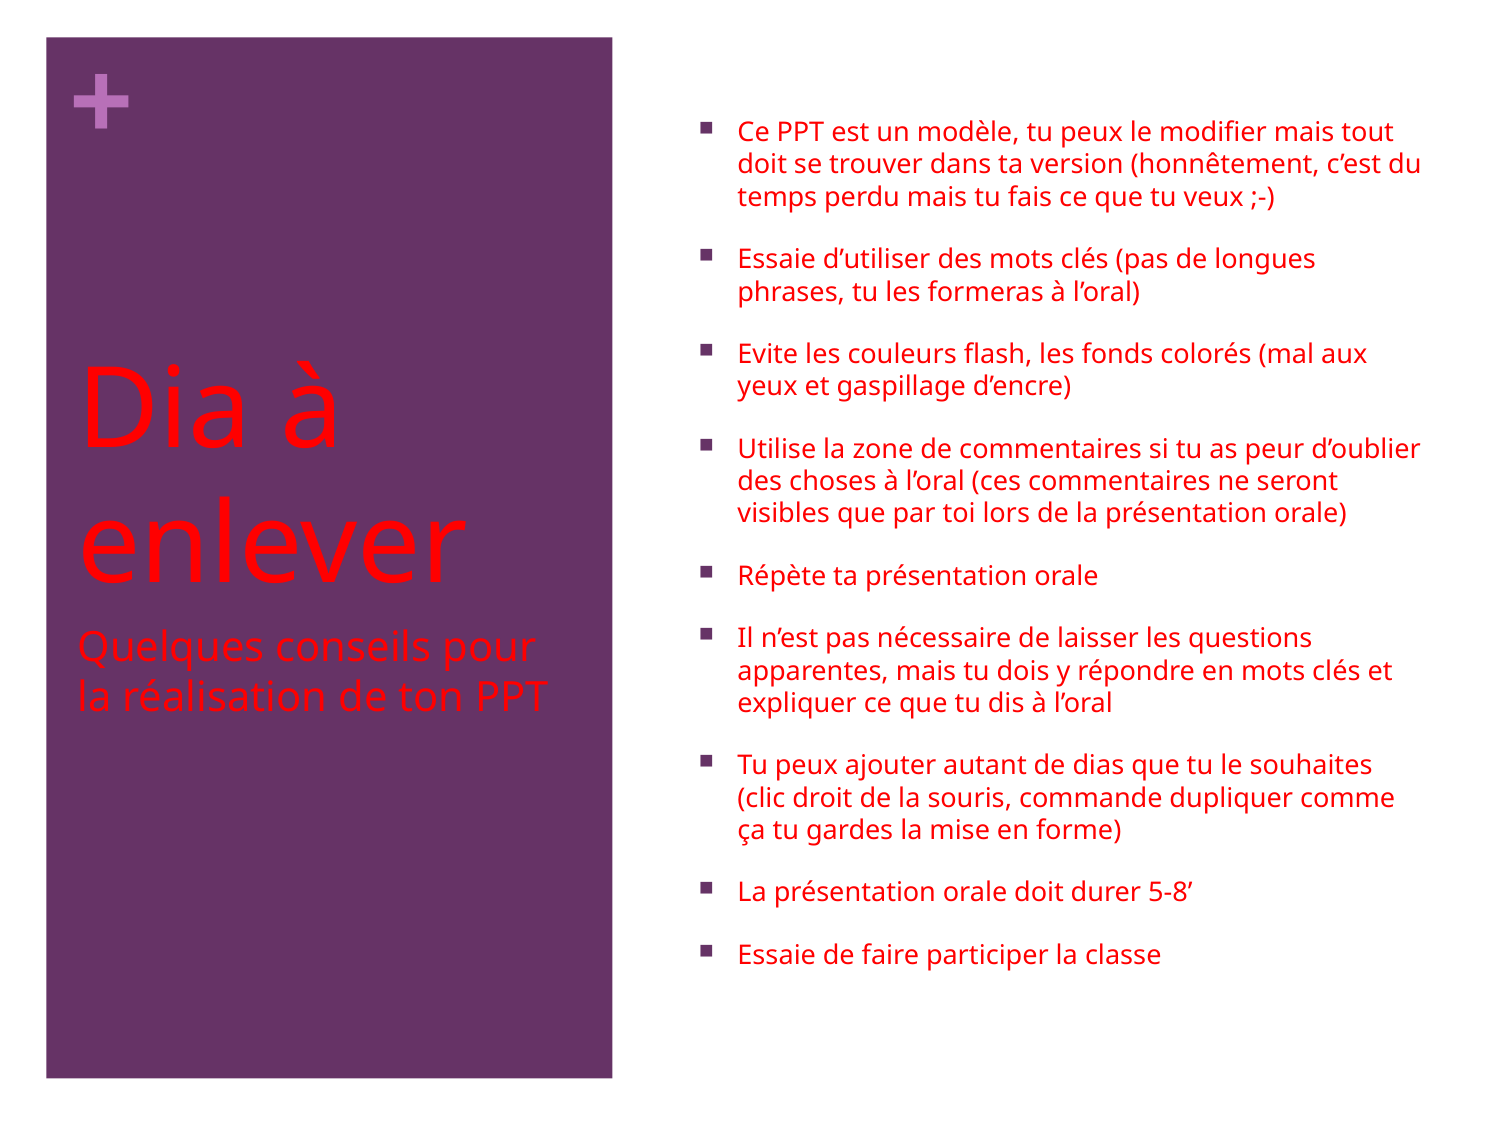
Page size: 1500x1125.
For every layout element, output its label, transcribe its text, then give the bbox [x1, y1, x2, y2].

list Ce PPT est un modèle, tu peux le modifier mais tout doit se trouver dans ta version (honnêtement, c’est du temps perdu mais tu fais ce que tu veux ;-) Essaie d’utiliser des mots clés (pas de longues phrases, tu les formeras à l’oral) Evite les couleurs flash, les fonds colorés (mal aux yeux et gaspillage d’encre) Utilise la zone de commentaires si tu as peur d’oublier des choses à l’oral (ces commentaires ne seront visibles que par toi lors de la présentation orale) Répète ta présentation orale Il n’est pas nécessaire de laisser les questions apparentes, mais tu dois y répondre en mots clés et expliquer ce que tu dis à l’oral Tu peux ajouter autant de dias que tu le souhaites (clic droit de la souris, commande dupliquer comme ça tu gardes la mise en forme) La présentation orale doit durer 5-8’ Essaie de faire participer la classe [683, 44, 1438, 1005]
list Quelques conseils pour la réalisation de ton PPT [62, 612, 597, 1005]
title Dia à enlever [62, 421, 597, 612]
